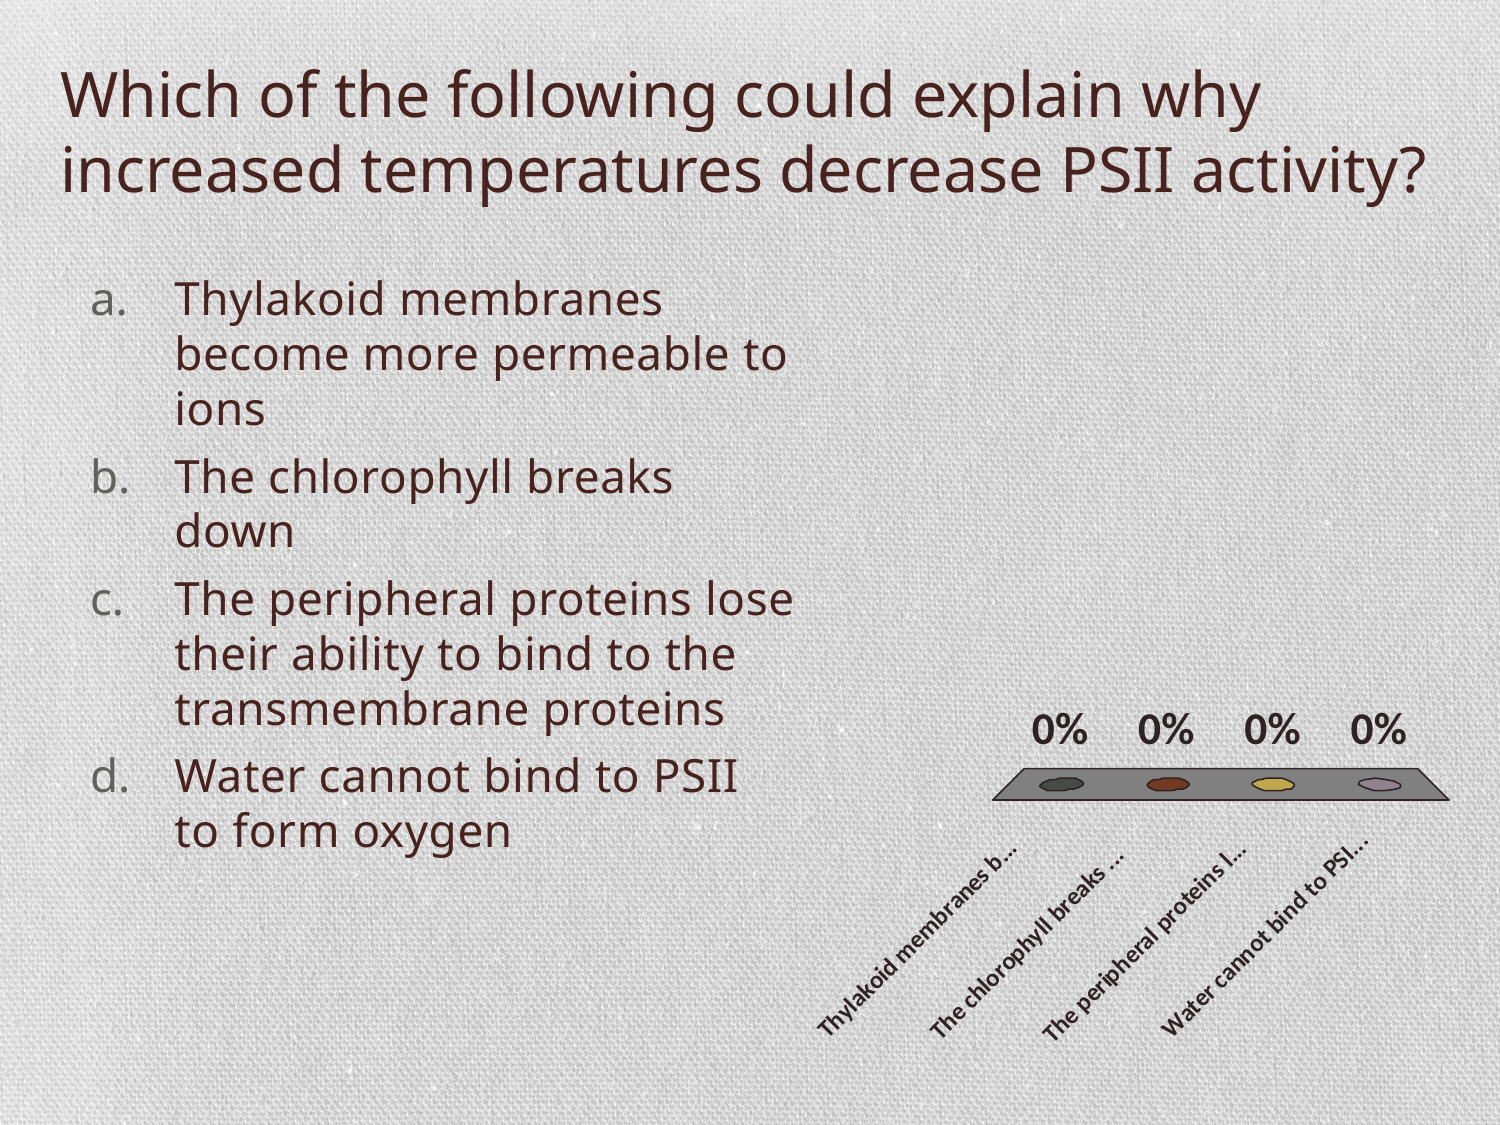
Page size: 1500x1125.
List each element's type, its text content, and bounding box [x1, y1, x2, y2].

list Thylakoid membranes become more permeable to ions The chlorophyll breaks down The peripheral proteins lose their ability to bind to the transmembrane proteins Water cannot bind to PSII to form oxygen [75, 262, 739, 1005]
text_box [739, 262, 1490, 1107]
title Which of the following could explain why increased temperatures decrease PSII activity? [45, 37, 1455, 213]
